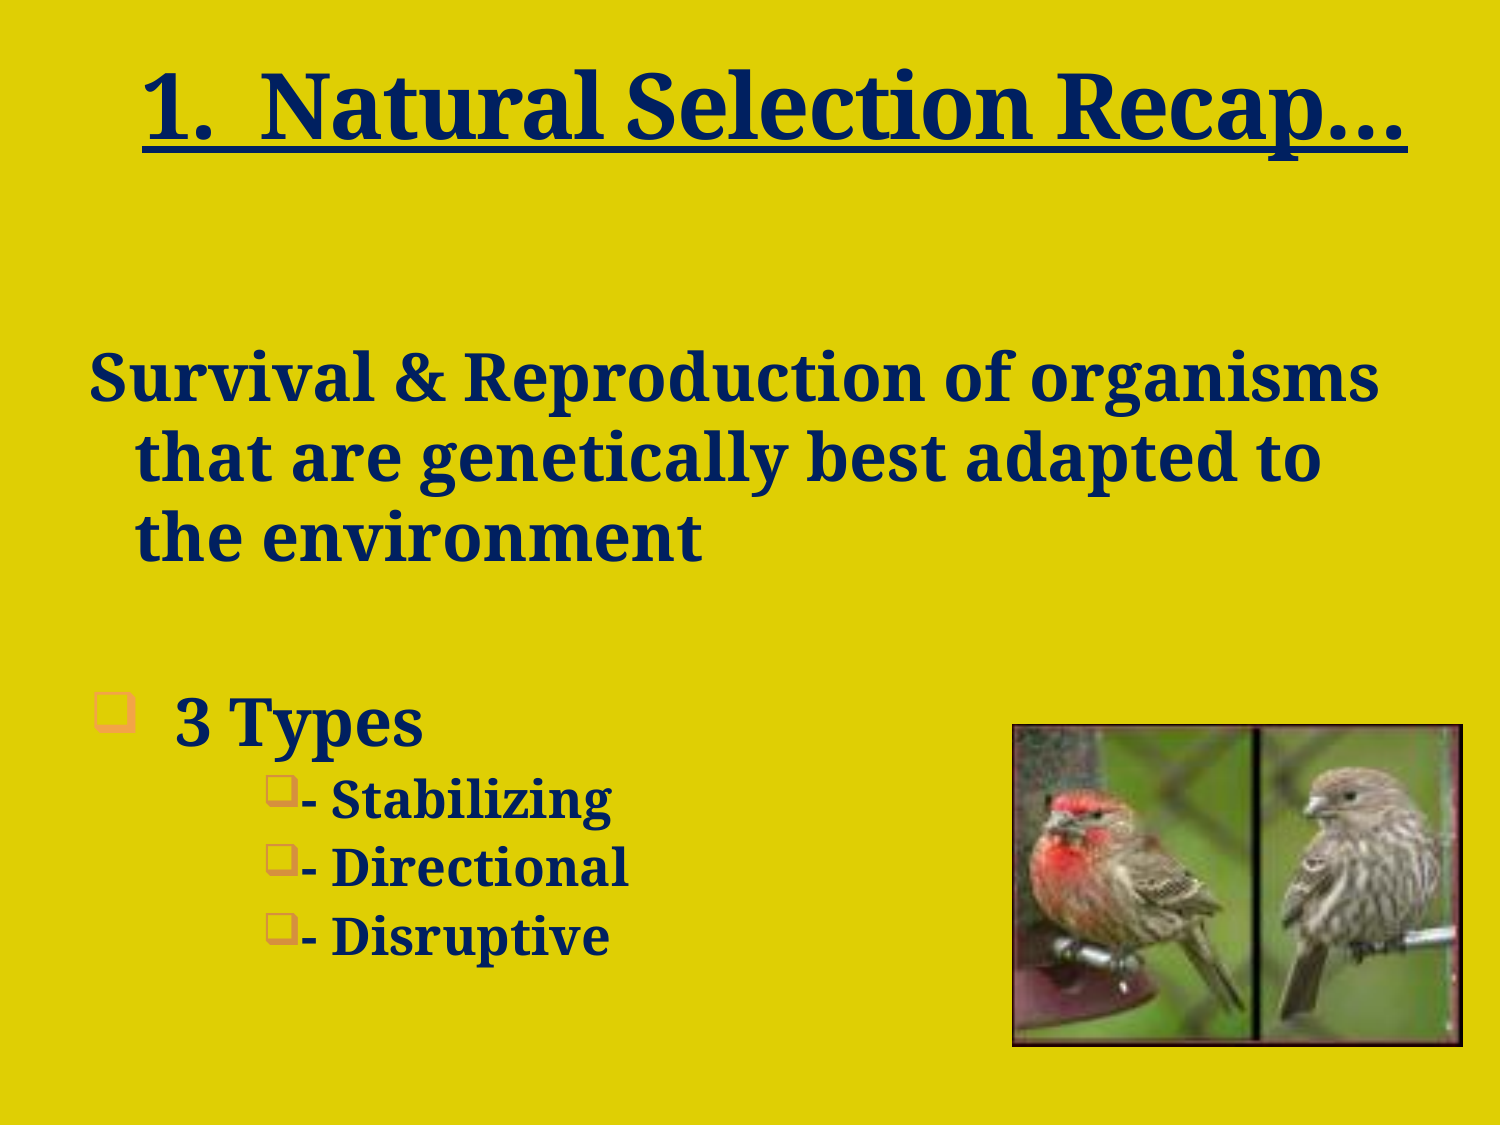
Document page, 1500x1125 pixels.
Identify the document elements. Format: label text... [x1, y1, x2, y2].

title 1. Natural Selection Recap… [74, 24, 1475, 225]
picture [1012, 724, 1463, 1047]
list Survival & Reproduction of organisms that are genetically best adapted to the environment 3 Types - Stabilizing - Directional - Disruptive [75, 249, 1425, 1000]
